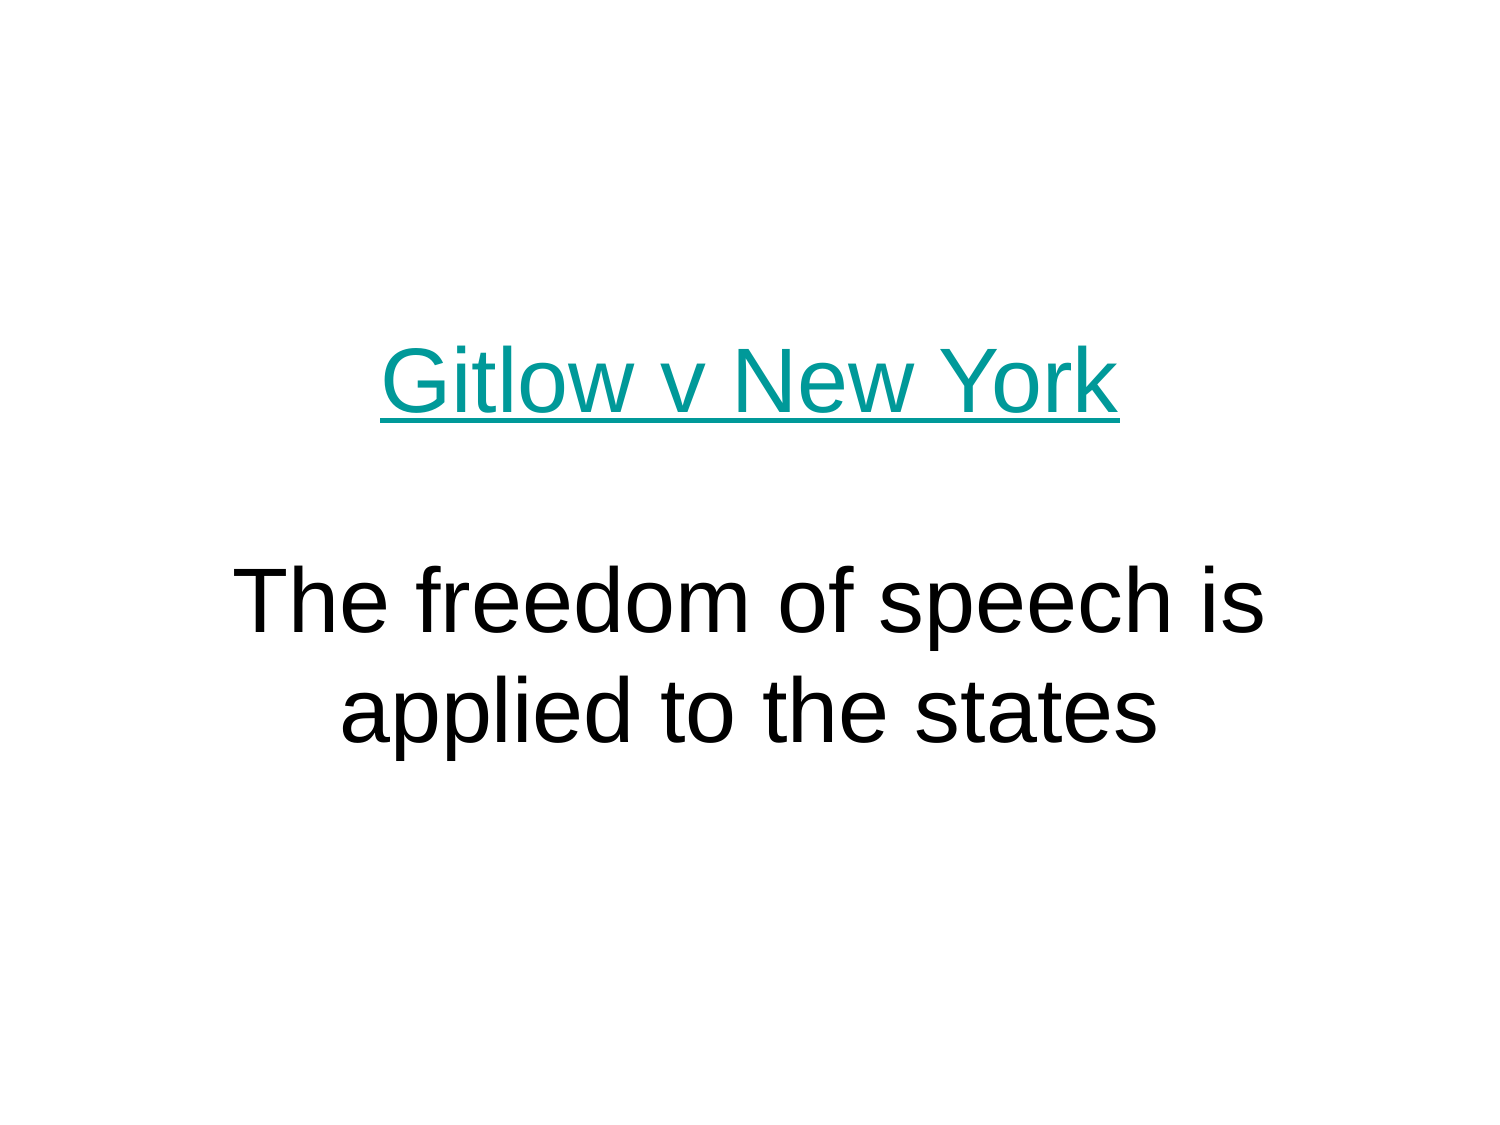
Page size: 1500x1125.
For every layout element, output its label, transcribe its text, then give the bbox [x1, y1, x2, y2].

title Gitlow v New York The freedom of speech is applied to the states [74, 44, 1426, 1038]
